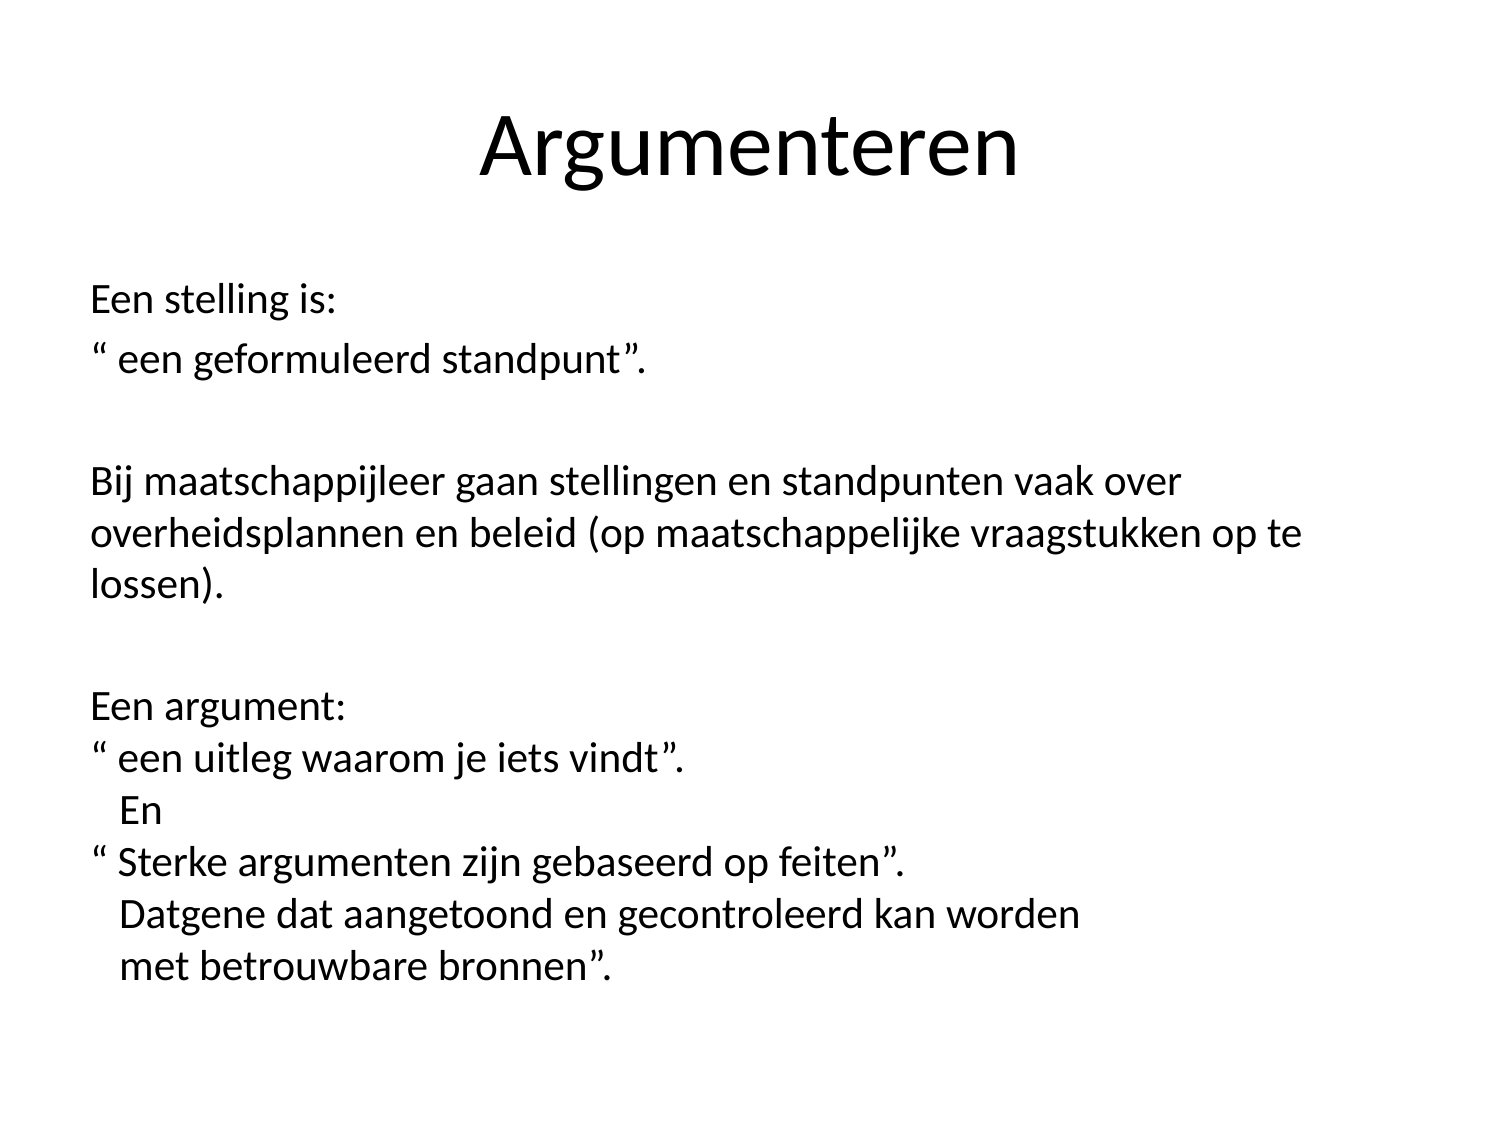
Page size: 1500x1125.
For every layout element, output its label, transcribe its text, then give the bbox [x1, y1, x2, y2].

list Een stelling is: “ een geformuleerd standpunt”. Bij maatschappijleer gaan stellingen en standpunten vaak over overheidsplannen en beleid (op maatschappelijke vraagstukken op te lossen). Een argument: “ een uitleg waarom je iets vindt”. En “ Sterke argumenten zijn gebaseerd op feiten”. Datgene dat aangetoond en gecontroleerd kan worden met betrouwbare bronnen”. [75, 262, 1425, 1005]
title Argumenteren [75, 45, 1425, 233]
